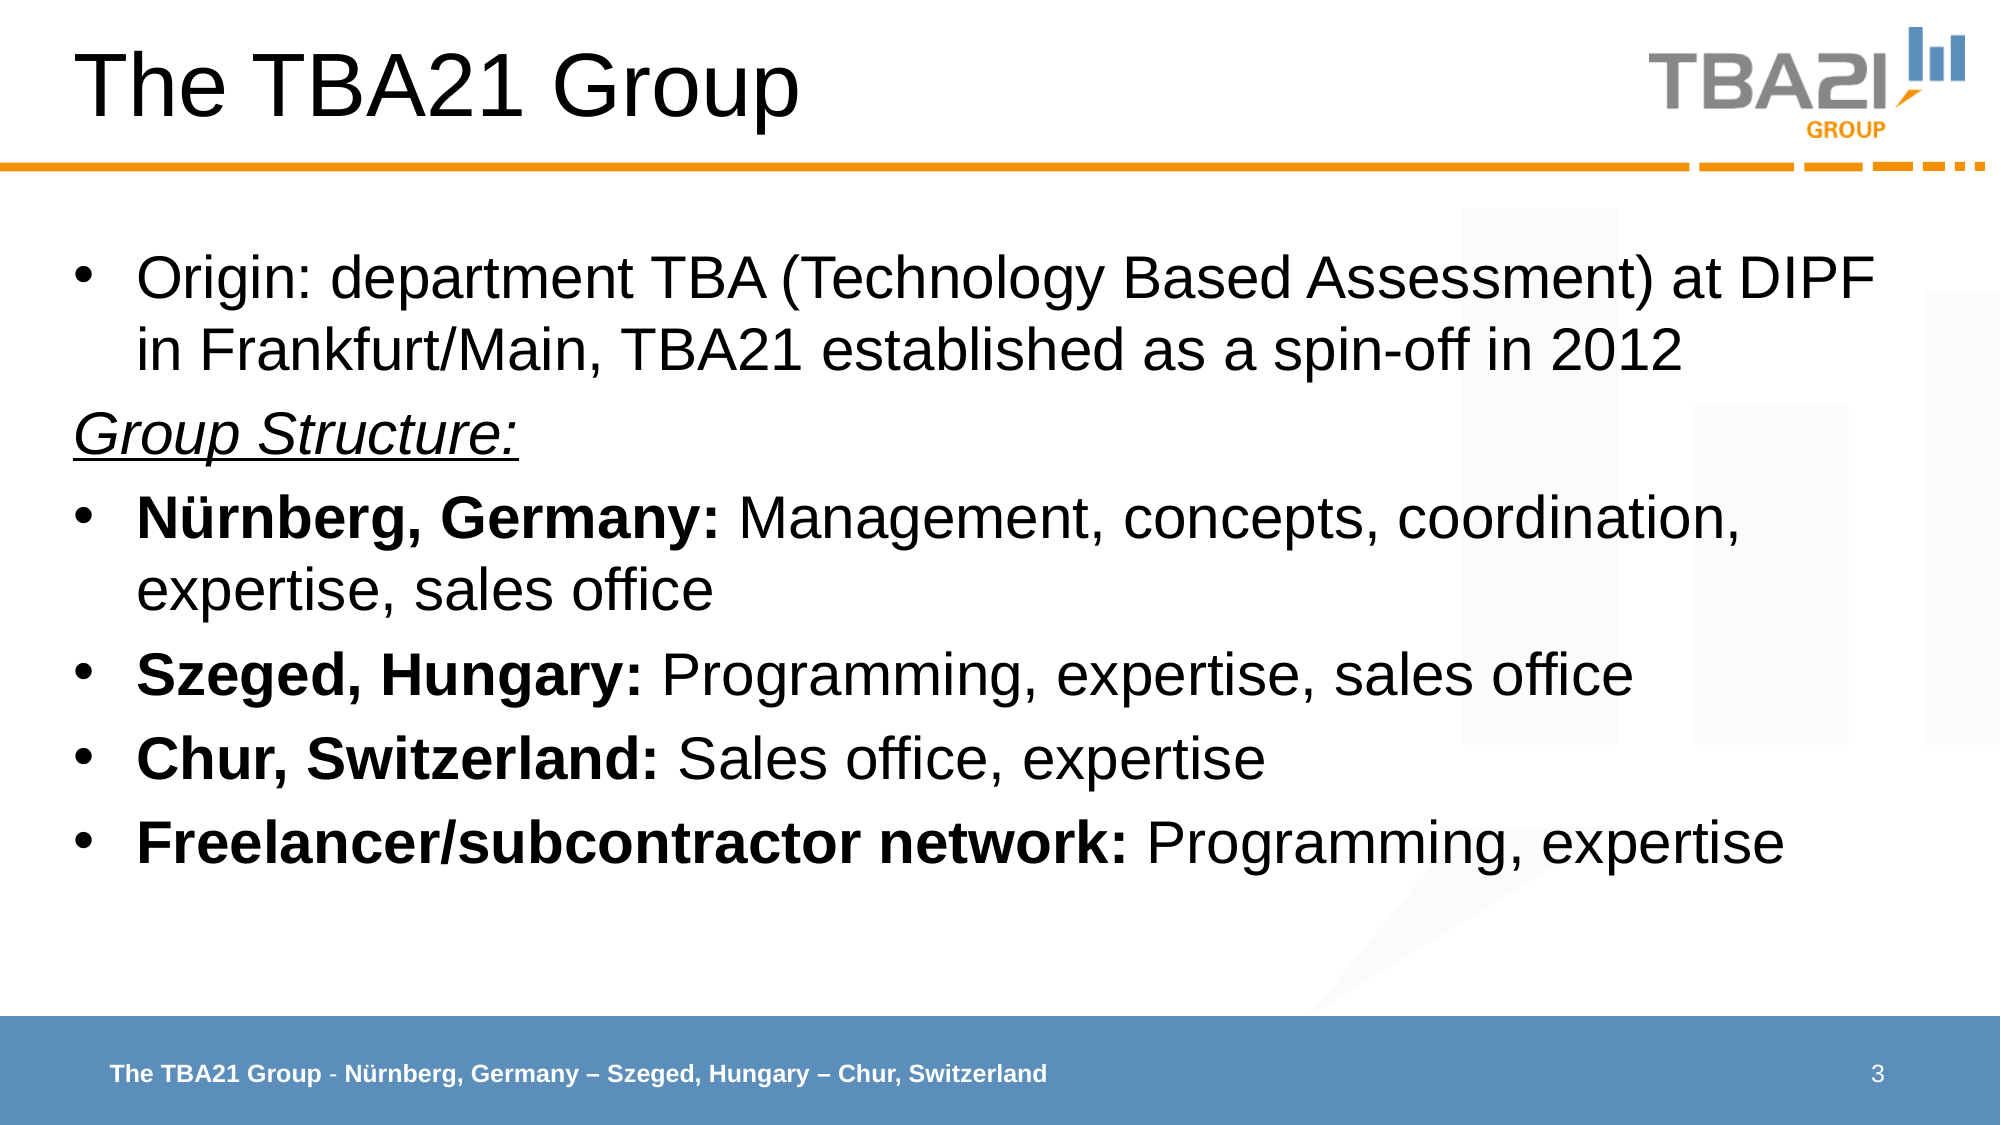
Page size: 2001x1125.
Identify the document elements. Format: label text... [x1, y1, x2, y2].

list Origin: department TBA (Technology Based Assessment) at DIPF in Frankfurt/Main, TBA21 established as a spin-off in 2012 Group Structure: Nürnberg, Germany: Management, concepts, coordination, expertise, sales office Szeged, Hungary: Programming, expertise, sales office Chur, Switzerland: Sales office, expertise Freelancer/subcontractor network: Programming, expertise [58, 230, 1900, 989]
title The TBA21 Group [58, 5, 1615, 156]
picture [1649, 27, 1965, 138]
slide_number 3 [1433, 1042, 1900, 1103]
